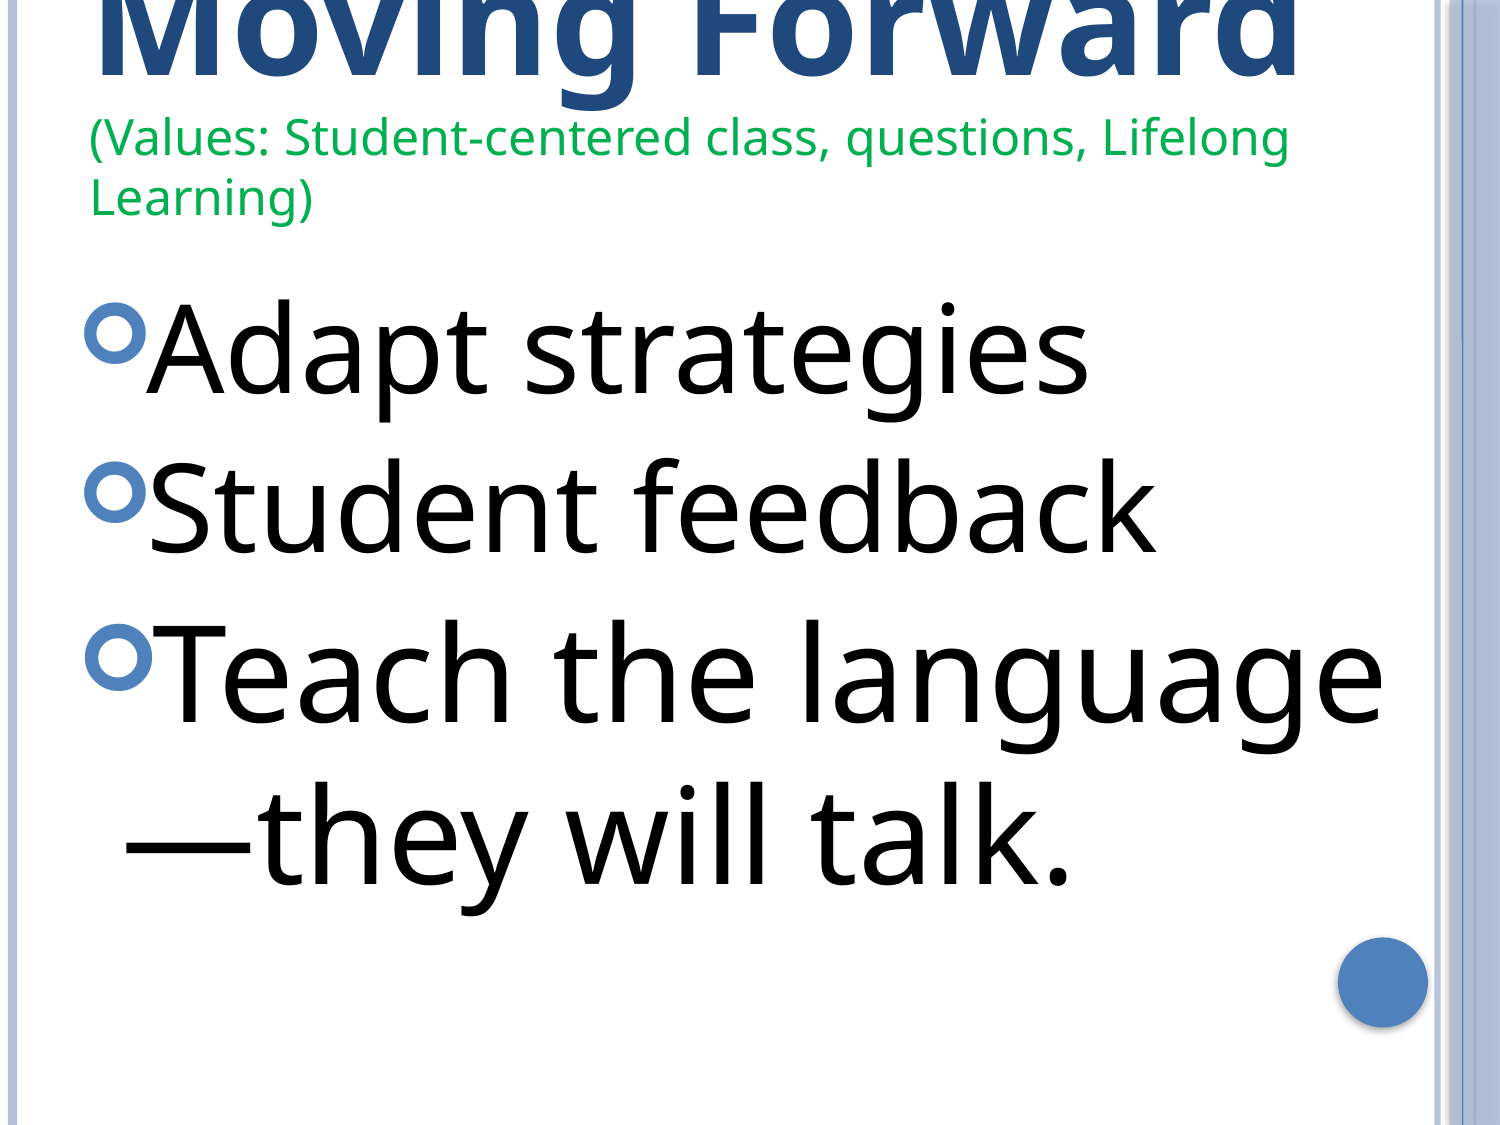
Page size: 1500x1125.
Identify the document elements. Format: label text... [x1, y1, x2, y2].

title Moving Forward (Values: Student-centered class, questions, Lifelong Learning) [75, 45, 1475, 233]
list Adapt strategies Student feedback Teach the language—they will talk. [62, 262, 1425, 1062]
